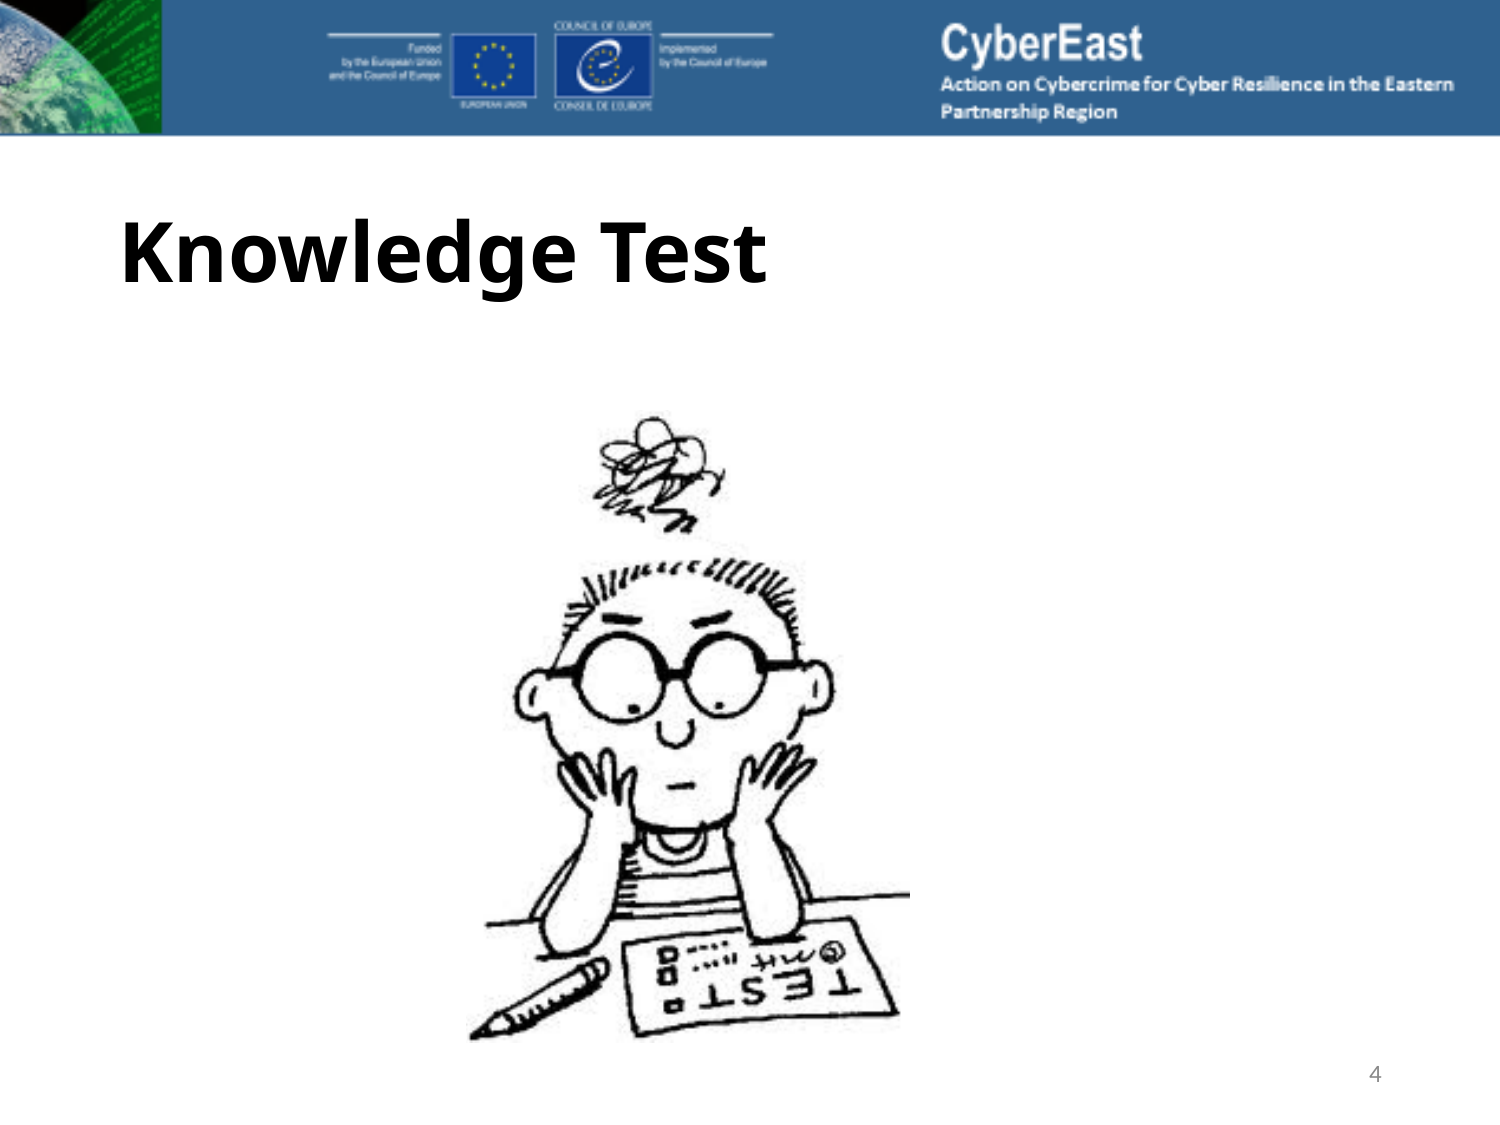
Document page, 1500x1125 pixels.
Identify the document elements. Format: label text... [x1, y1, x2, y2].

picture [0, 0, 1500, 1125]
slide_number 4 [1059, 1042, 1397, 1103]
title Knowledge Test [103, 147, 1397, 365]
